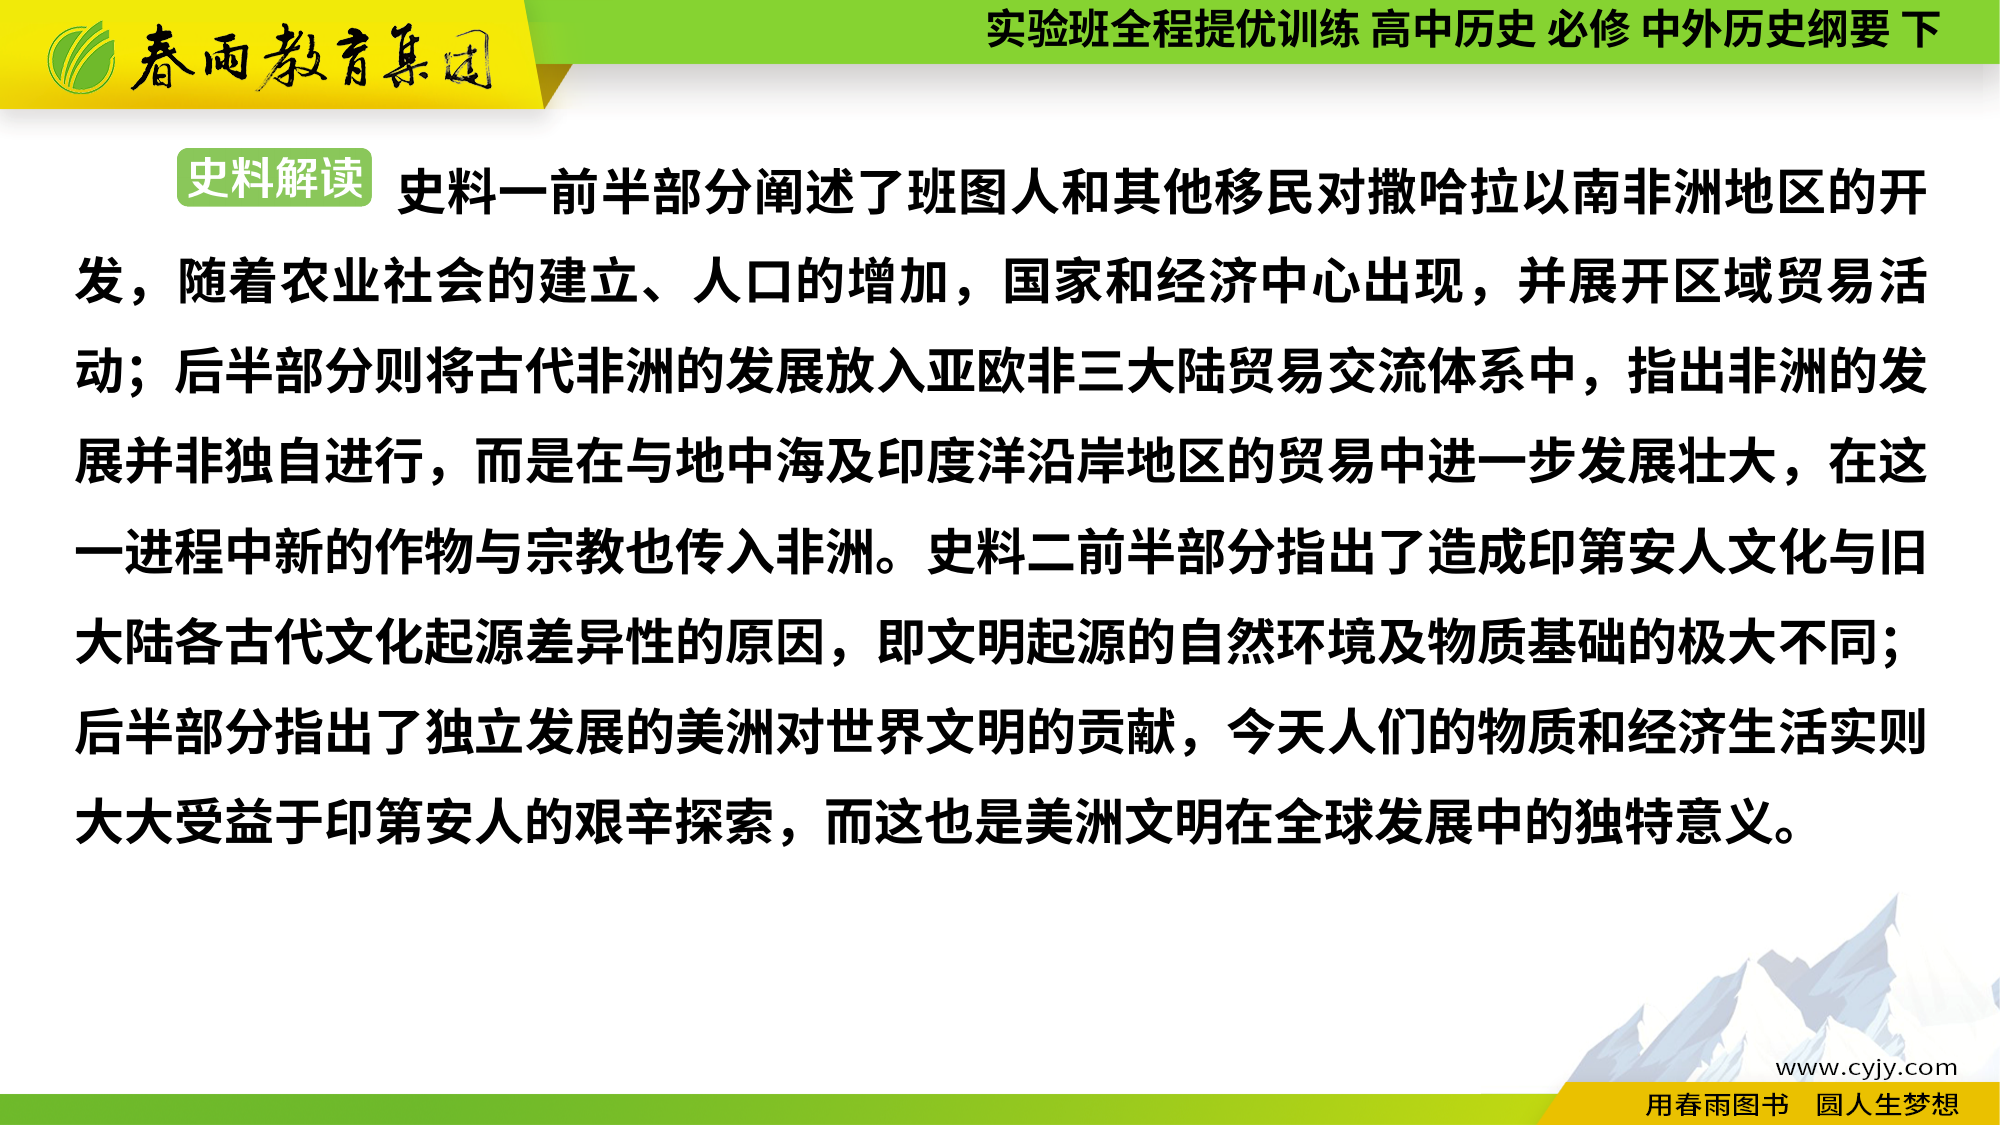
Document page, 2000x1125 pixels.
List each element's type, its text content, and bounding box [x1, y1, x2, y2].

list 史料一前半部分阐述了班图人和其他移民对撒哈拉以南非洲地区的开发，随着农业社会的建立、人口的增加，国家和经济中心出现，并展开区域贸易活动；后半部分则将古代非洲的发展放入亚欧非三大陆贸易交流体系中，指出非洲的发展并非独自进行，而是在与地中海及印度洋沿岸地区的贸易中进一步发展壮大，在这一进程中新的作物与宗教也传入非洲。史料二前半部分指出了造成印第安人文化与旧大陆各古代文化起源差异性的原因，即文明起源的自然环境及物质基础的极大不同；后半部分指出了独立发展的美洲对世界文明的贡献，今天人们的物质和经济生活实则大大受益于印第安人的艰辛探索，而这也是美洲文明在全球发展中的独特意义。 [59, 122, 1944, 956]
picture [0, 0, 2000, 1125]
